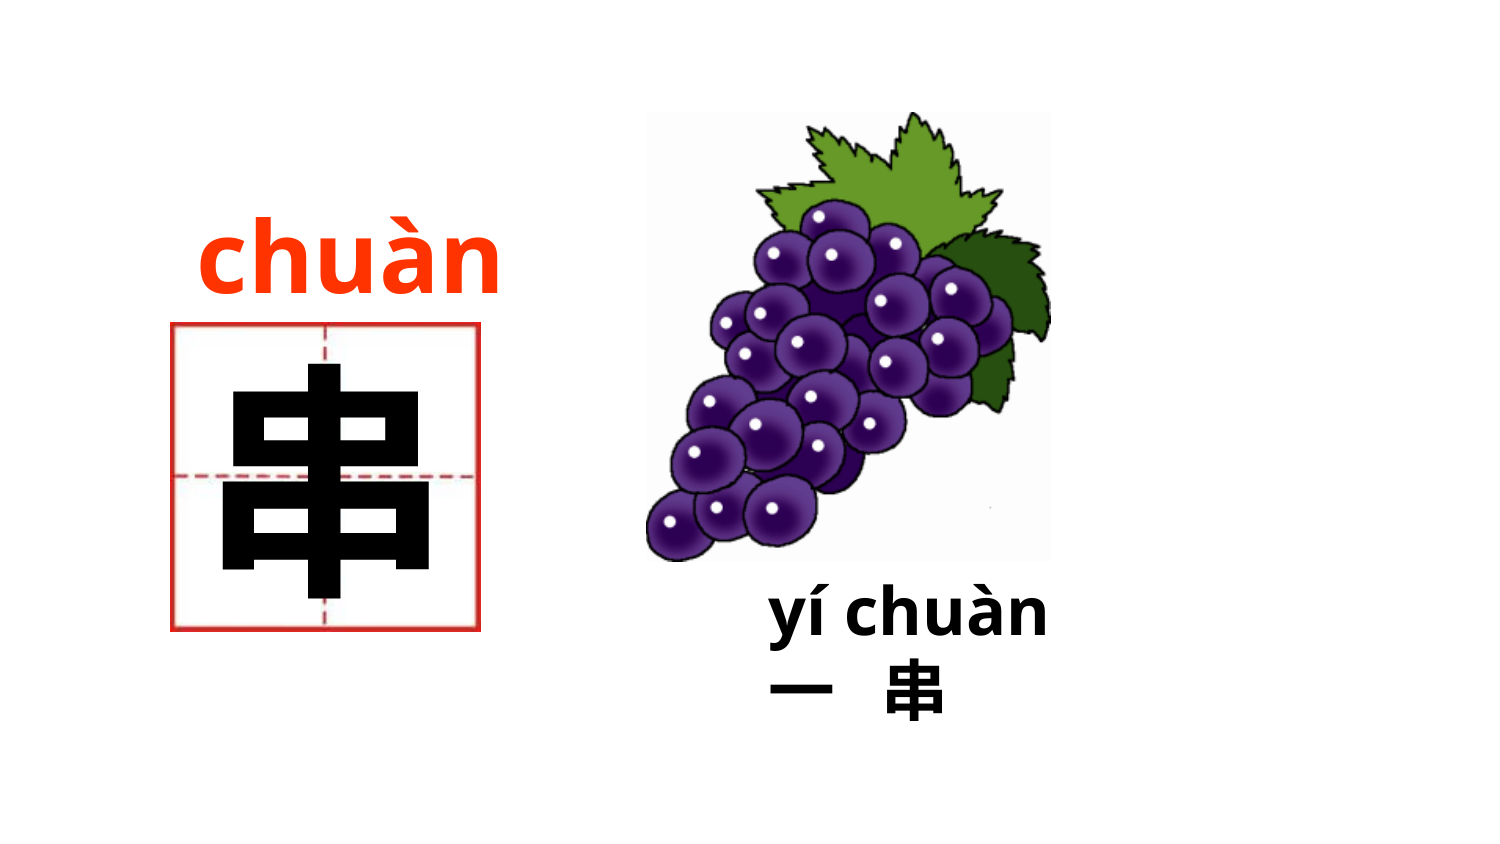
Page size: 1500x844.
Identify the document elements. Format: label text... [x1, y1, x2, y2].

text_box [170, 319, 481, 638]
picture [646, 112, 1051, 562]
text_box yí chuàn 一 串 [754, 561, 1066, 737]
text_box chuàn [181, 185, 521, 321]
